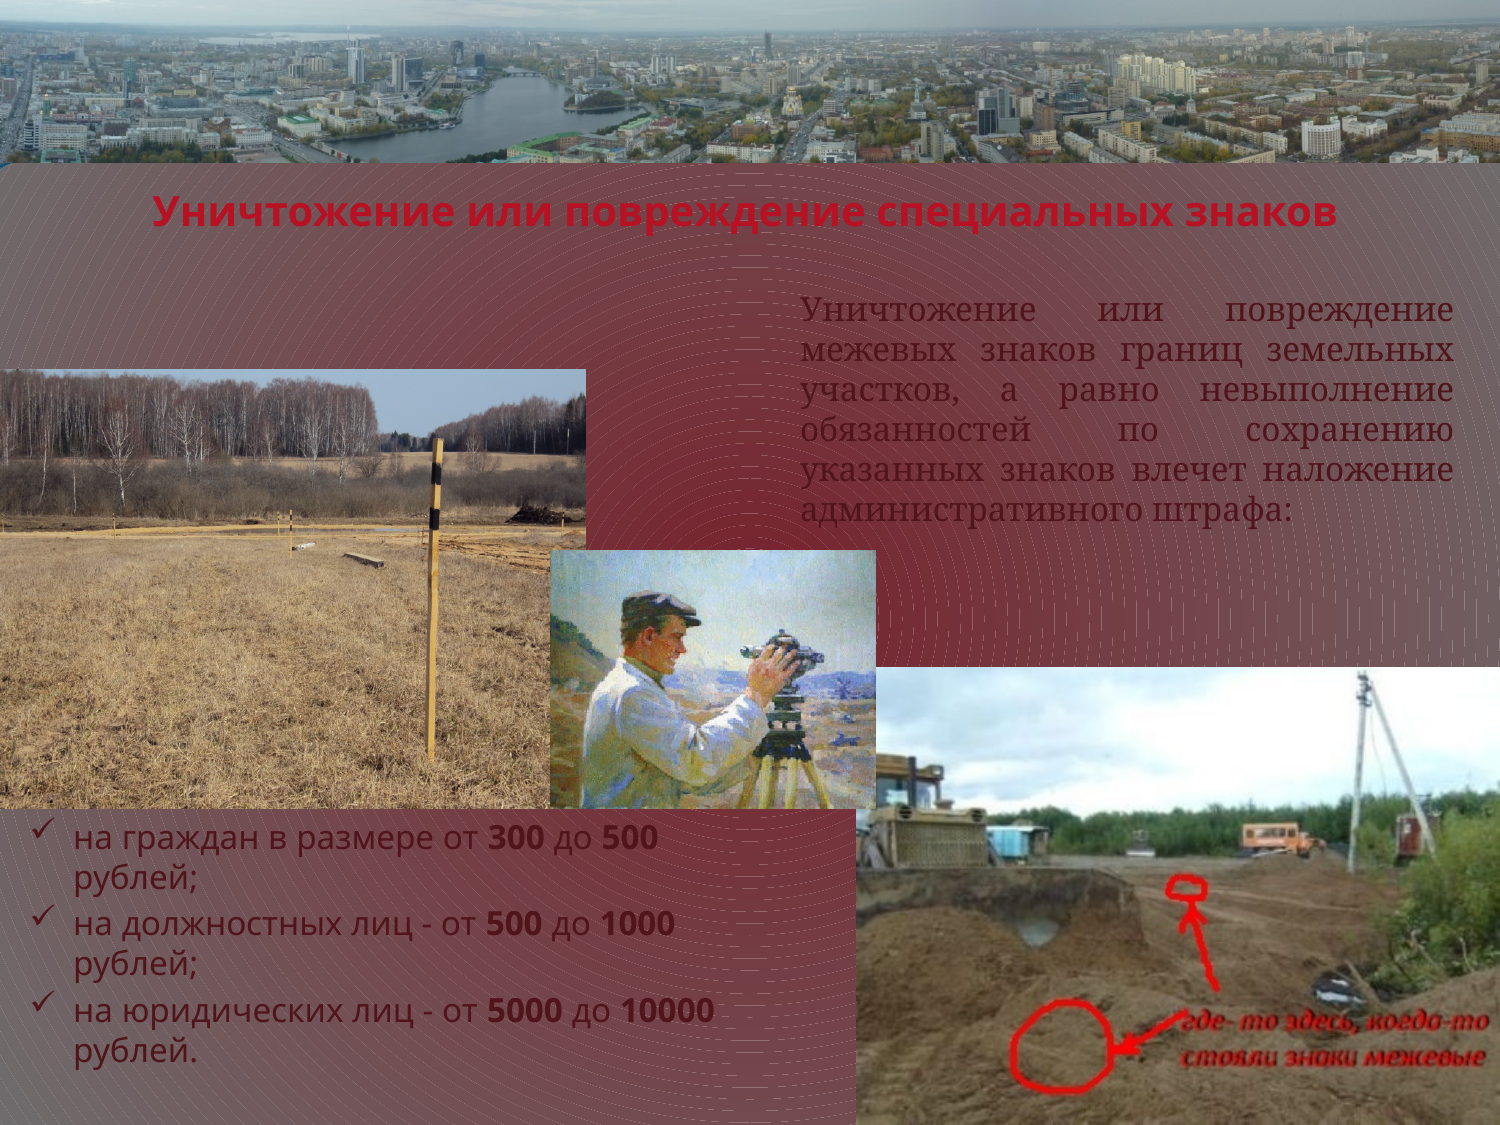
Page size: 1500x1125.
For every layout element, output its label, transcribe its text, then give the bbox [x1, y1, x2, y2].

text_box Уничтожение или повреждение межевых знаков границ земельных участков, а равно невыполнение обязанностей по сохранению указанных знаков влечет наложение административного штрафа: [785, 281, 1470, 536]
text_box на граждан в размере от 300 до 500 рублей; на должностных лиц - от 500 до 1000 рублей; на юридических лиц - от 5000 до 10000 рублей. [0, 820, 786, 1077]
text_box Уничтожение или повреждение специальных знаков [23, 187, 1468, 339]
picture [0, 368, 876, 809]
picture [855, 666, 1500, 1125]
picture [0, 0, 1500, 164]
